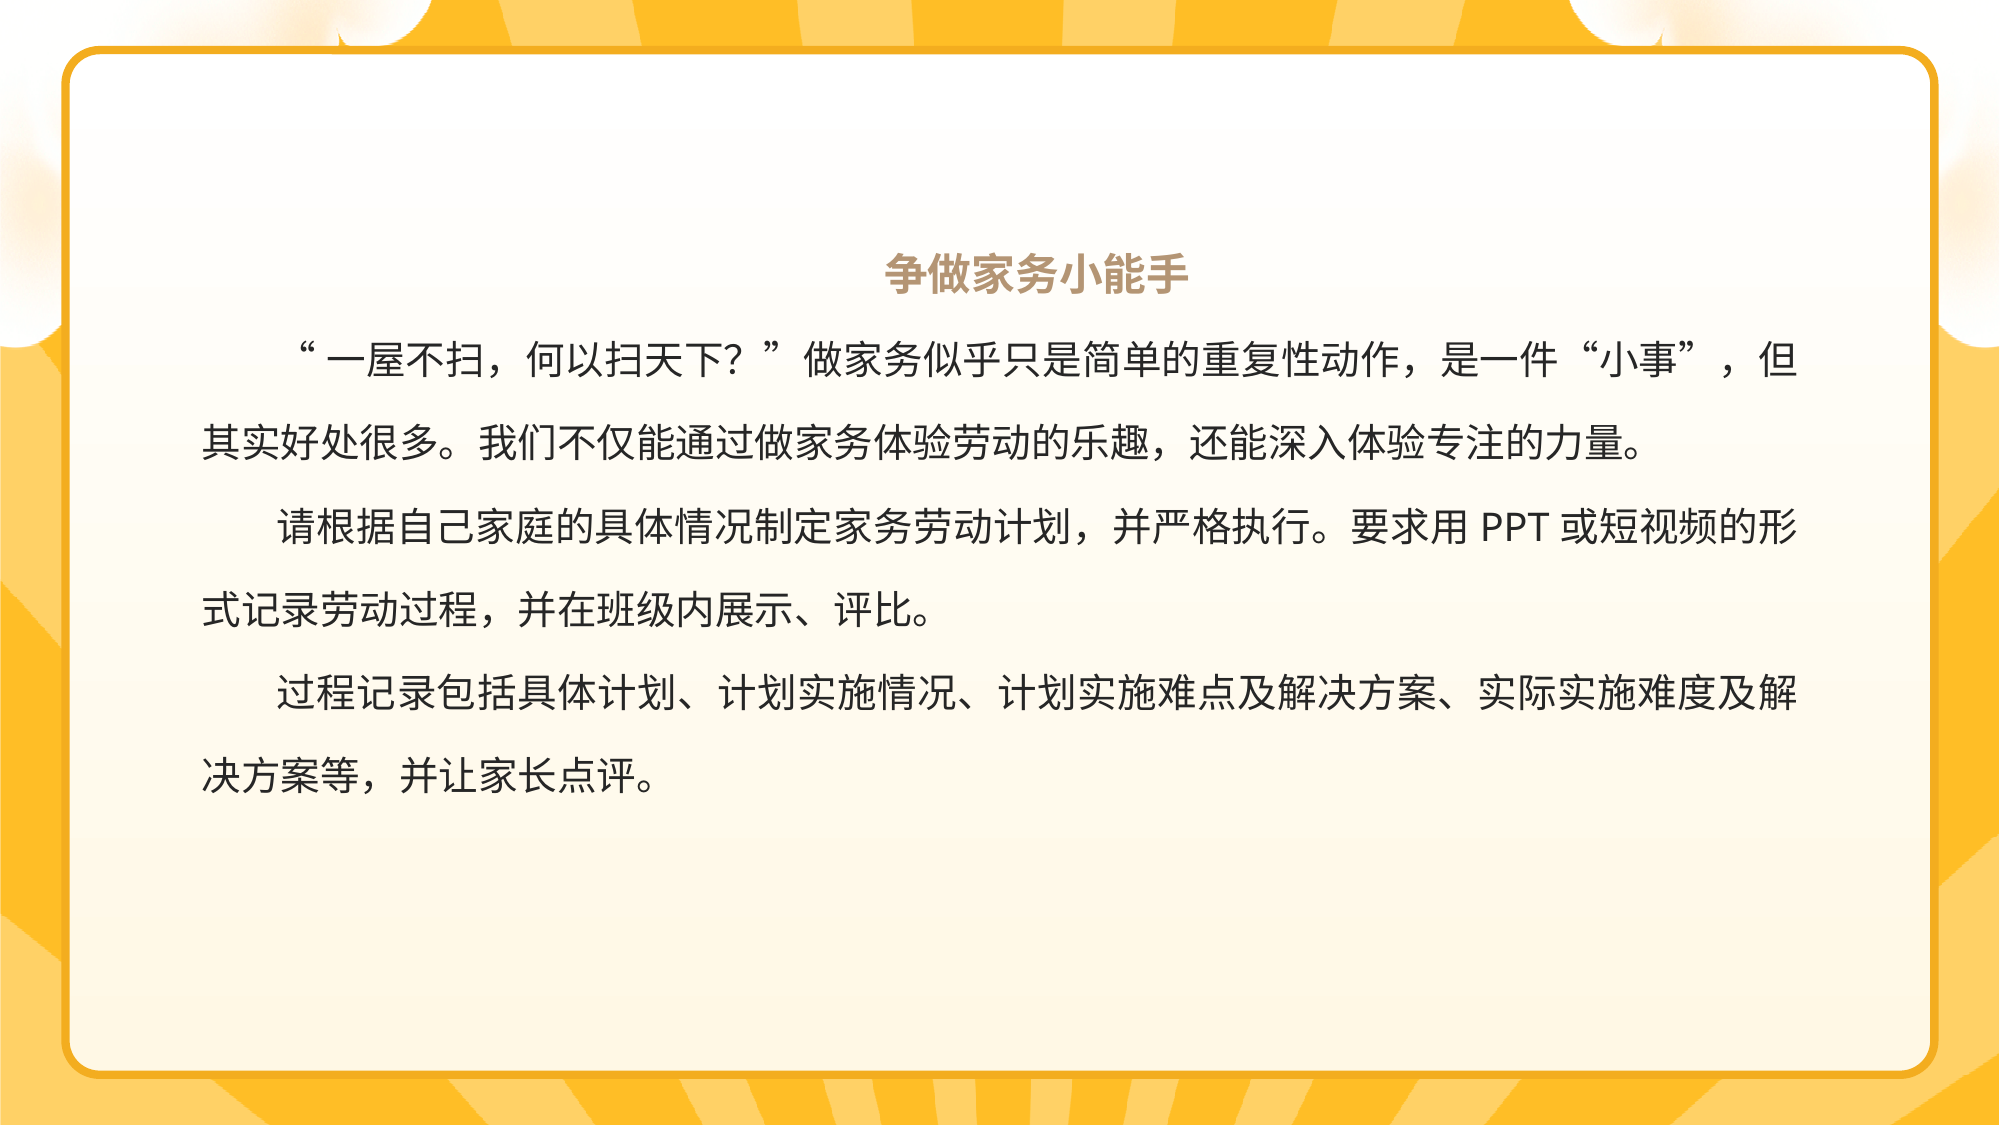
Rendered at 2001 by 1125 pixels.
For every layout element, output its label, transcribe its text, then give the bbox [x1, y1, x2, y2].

picture [0, 0, 2000, 1125]
text_box 争做家务小能手 “一屋不扫，何以扫天下？”做家务似乎只是简单的重复性动作，是一件“小事”，但其实好处很多。我们不仅能通过做家务体验劳动的乐趣，还能深入体验专注的力量。 请根据自己家庭的具体情况制定家务劳动计划，并严格执行。要求用PPT或短视频的形式记录劳动过程，并在班级内展示、评比。 过程记录包括具体计划、计划实施情况、计划实施难点及解决方案、实际实施难度及解决方案等，并让家长点评。 [187, 200, 1813, 806]
